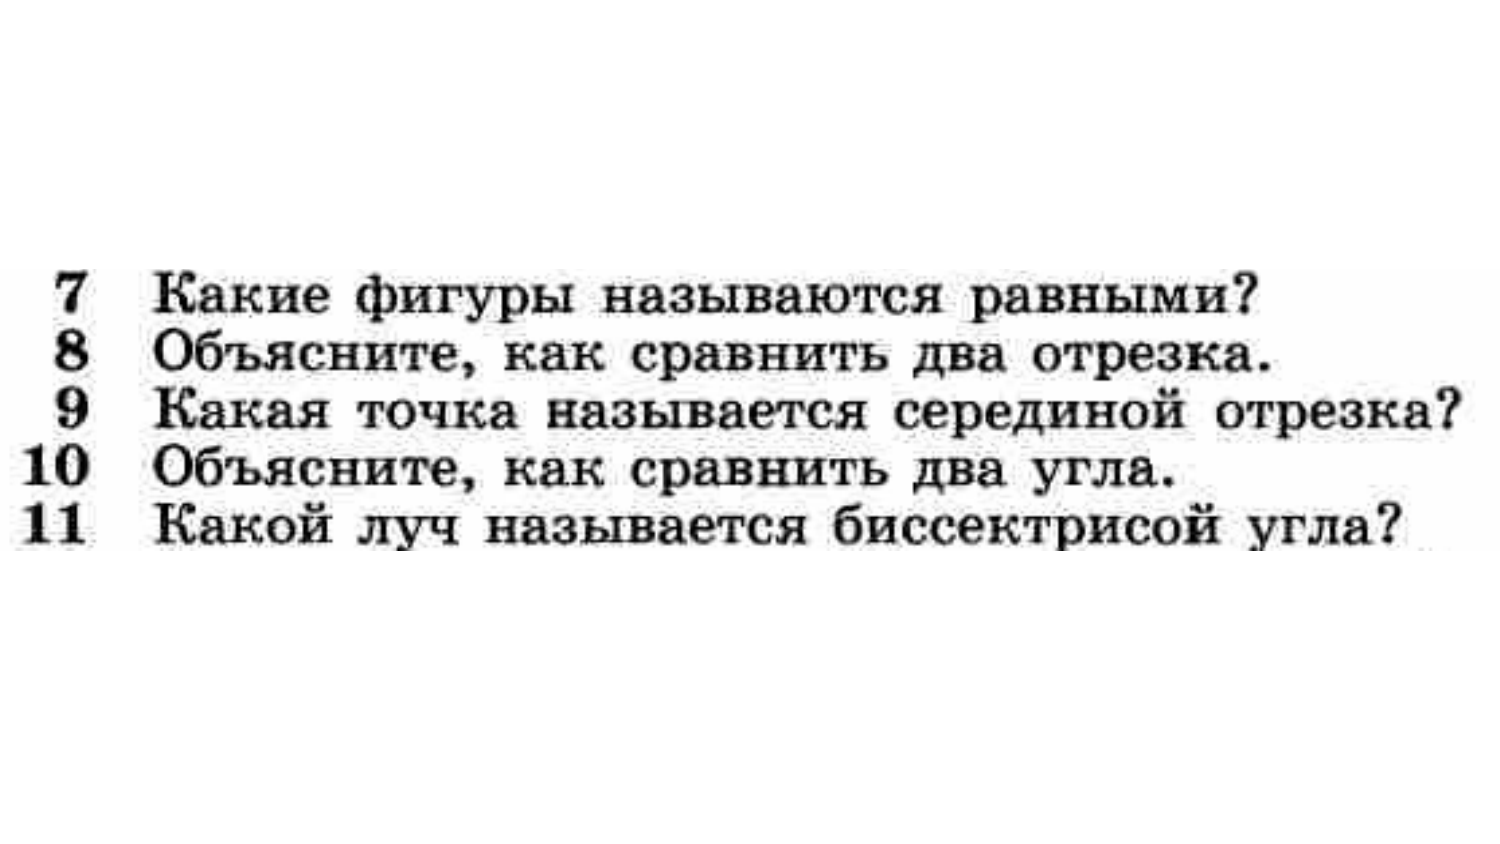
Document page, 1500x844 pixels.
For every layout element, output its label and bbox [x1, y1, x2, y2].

picture [0, 269, 1500, 552]
